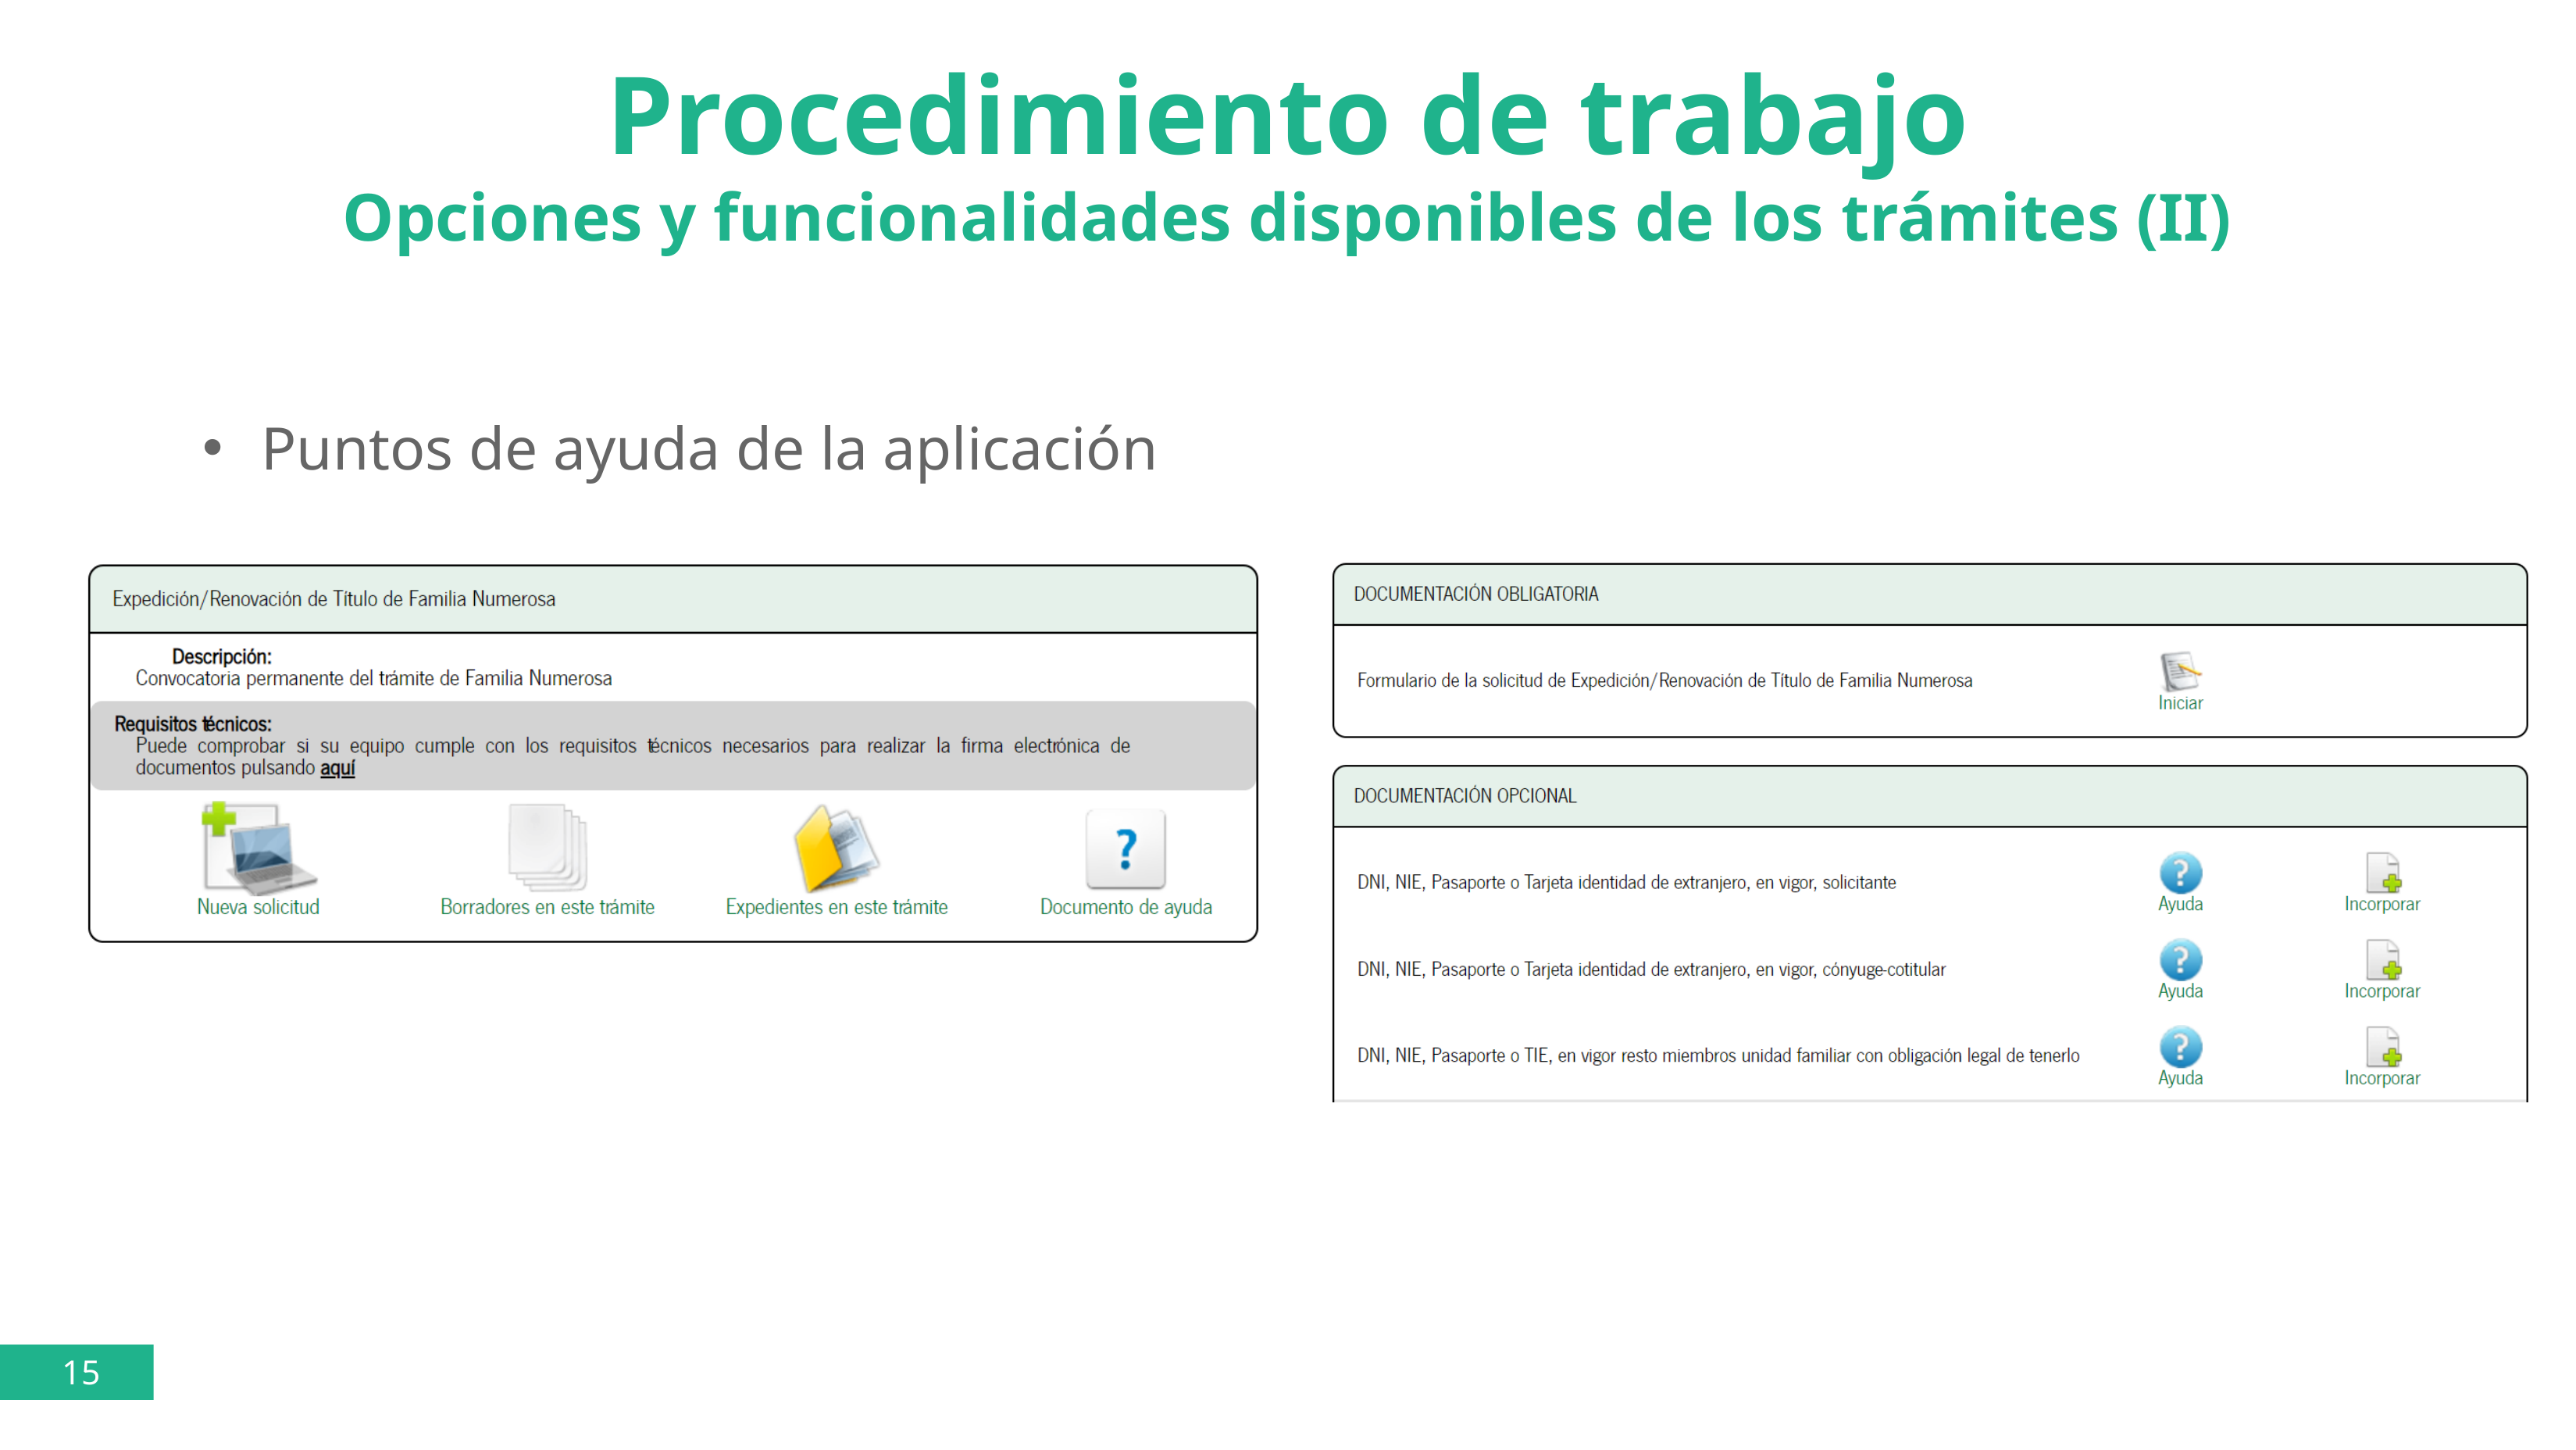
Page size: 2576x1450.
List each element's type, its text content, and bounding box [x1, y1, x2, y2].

text_box [0, 1345, 154, 1400]
picture [1326, 558, 2542, 1102]
text_box Puntos de ayuda de la aplicación [201, 334, 2450, 594]
picture [80, 558, 1265, 951]
text_box Procedimiento de trabajo Opciones y funcionalidades disponibles de los trámites (II) [0, 41, 2576, 260]
slide_number 15 [41, 1351, 112, 1394]
